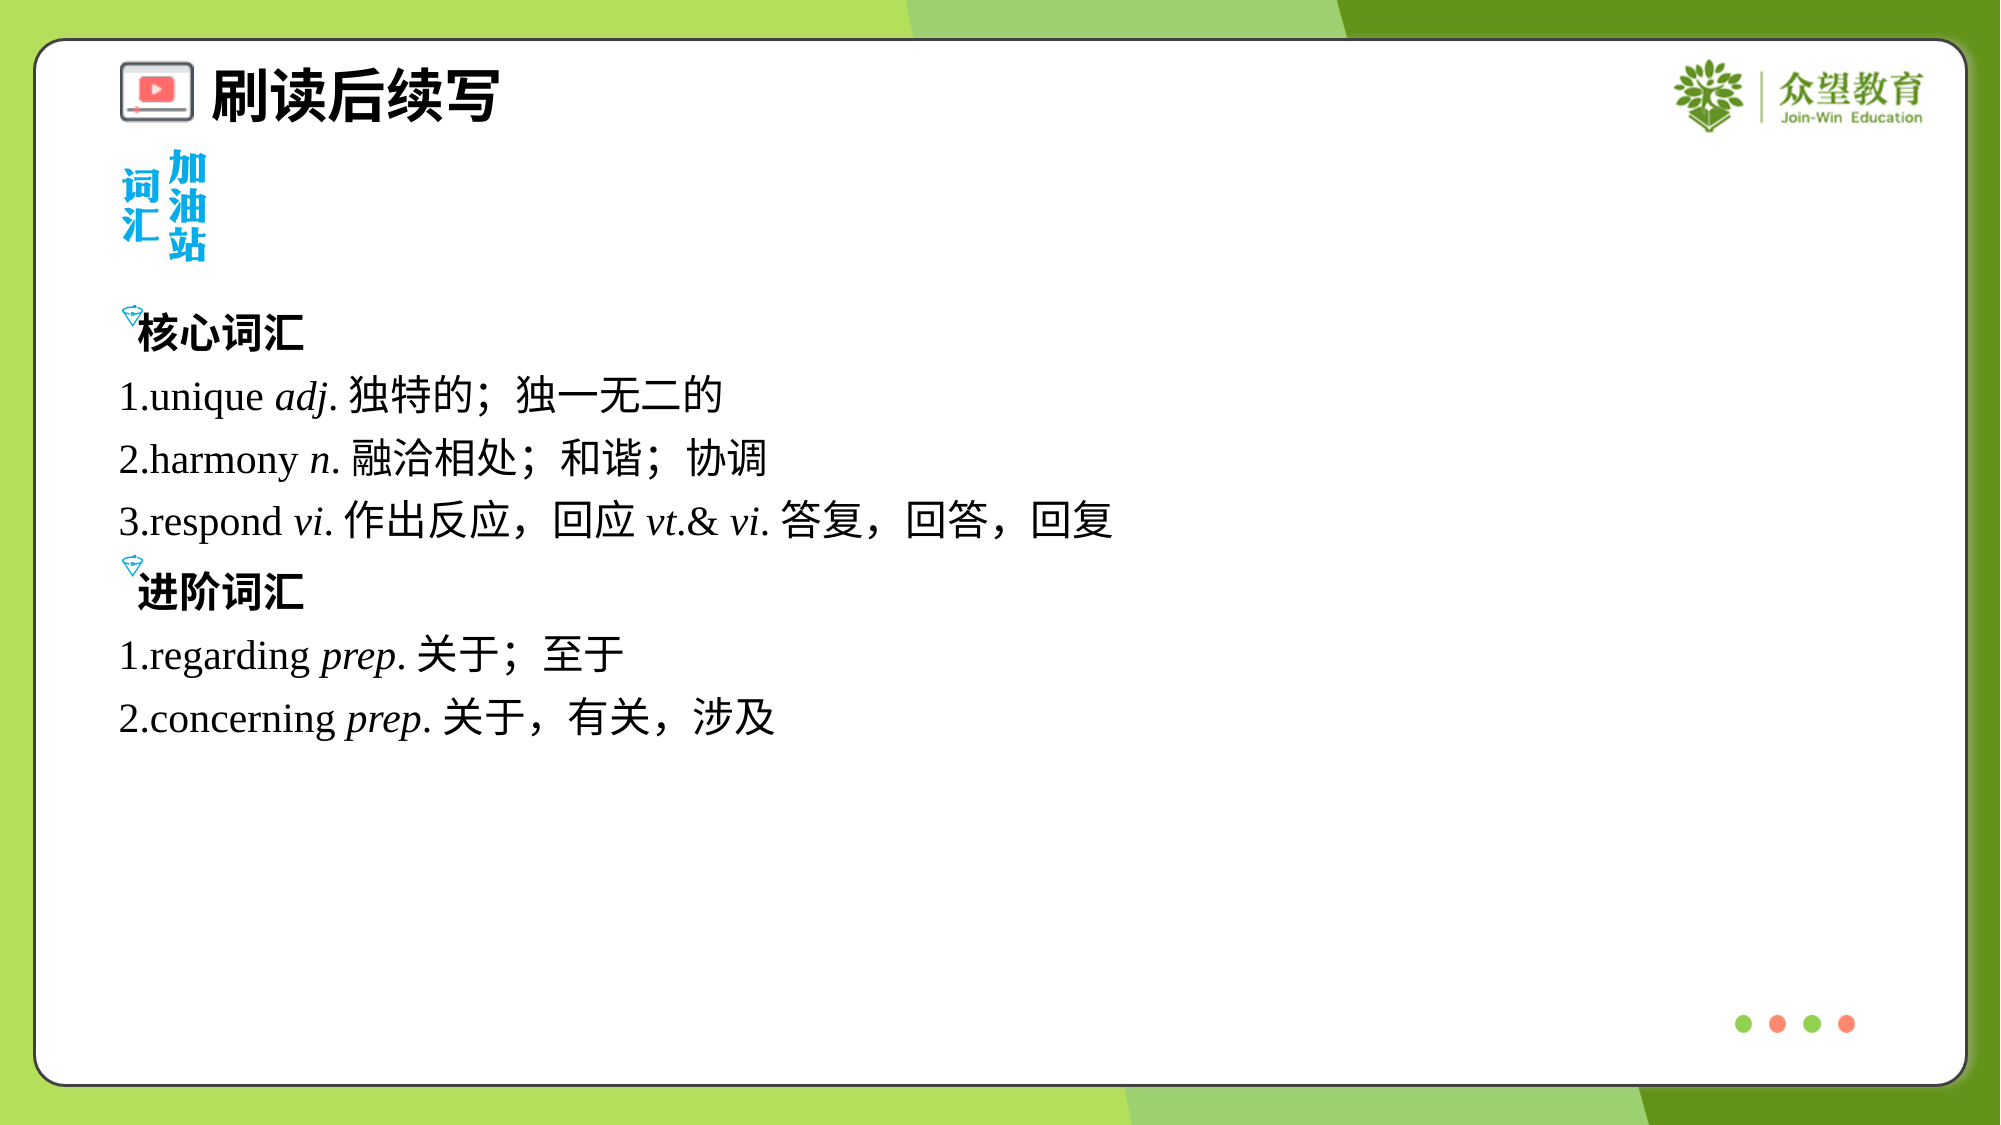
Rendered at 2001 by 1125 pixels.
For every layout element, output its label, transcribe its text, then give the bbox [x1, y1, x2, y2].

text_box &5& 核心词汇 1.unique adj.独特的；独一无二的 2.harmony n.融洽相处；和谐；协调 3.respond vi.作出反应，回应vt.& vi.答复，回答，回复 &6& 进阶词汇 1.regarding prep.关于；至于 2.concerning prep.关于，有关，涉及 [118, 284, 1882, 717]
picture [0, 0, 2000, 1125]
